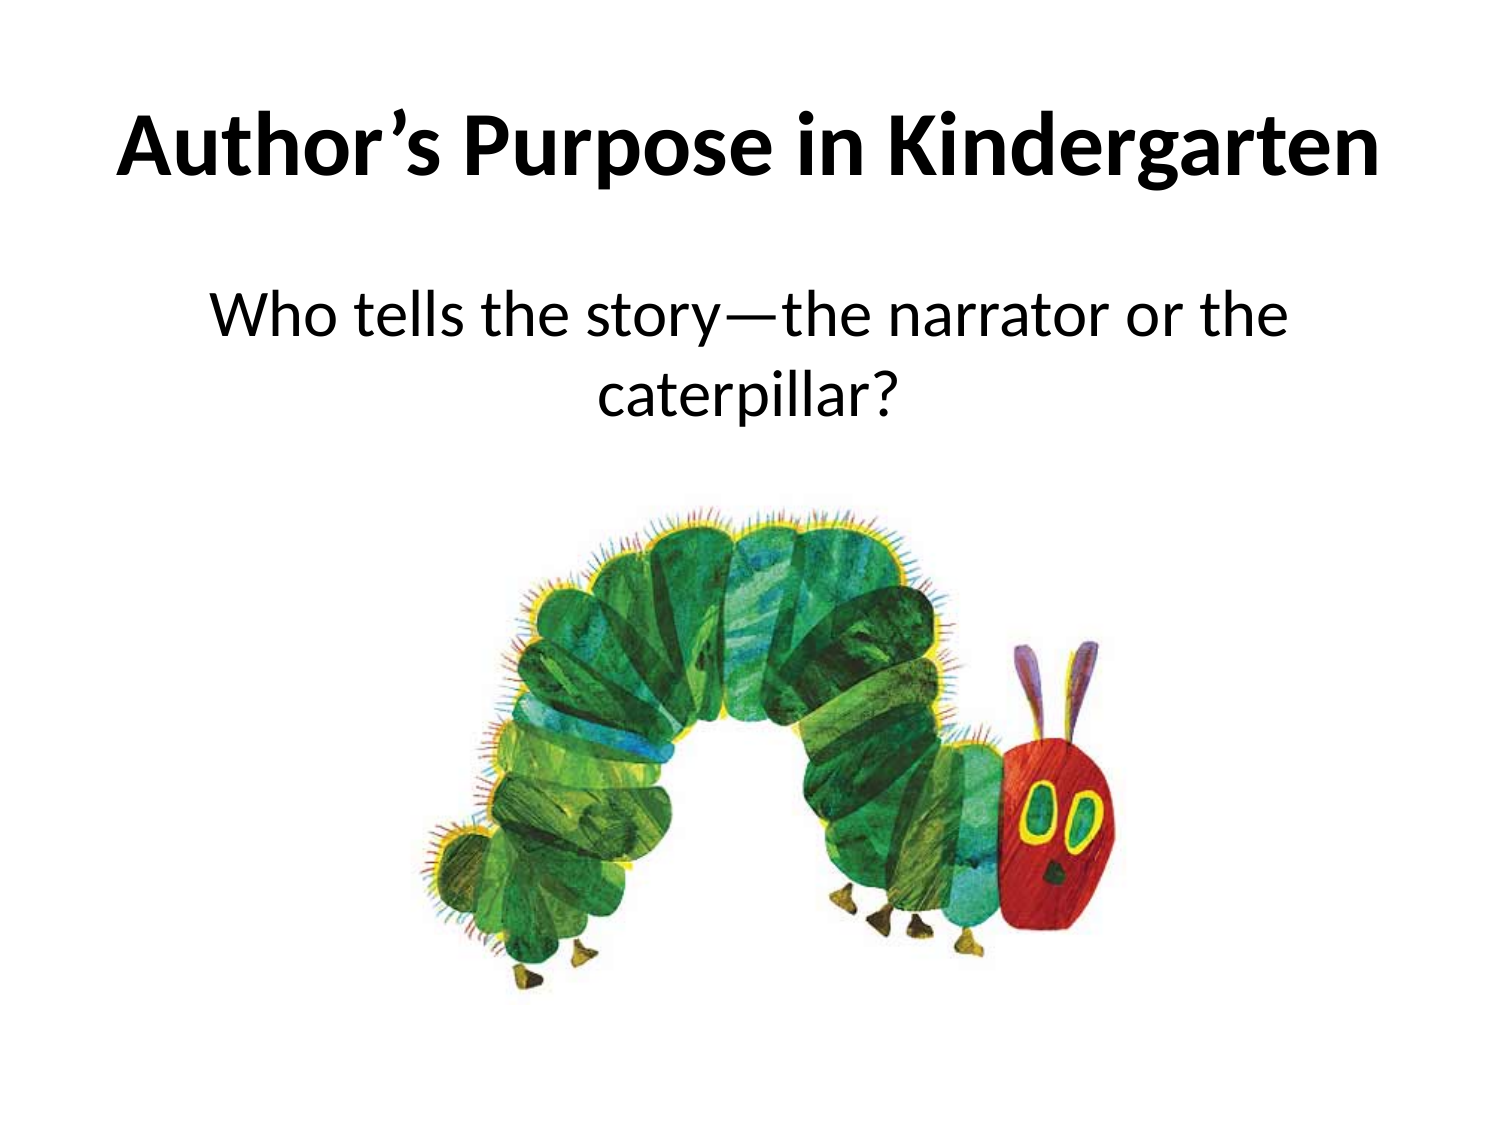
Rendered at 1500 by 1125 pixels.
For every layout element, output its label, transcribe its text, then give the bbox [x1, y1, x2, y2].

title Author’s Purpose in Kindergarten [75, 45, 1425, 233]
picture [386, 481, 1162, 1006]
list Who tells the story—the narrator or the caterpillar? [75, 262, 1425, 1005]
